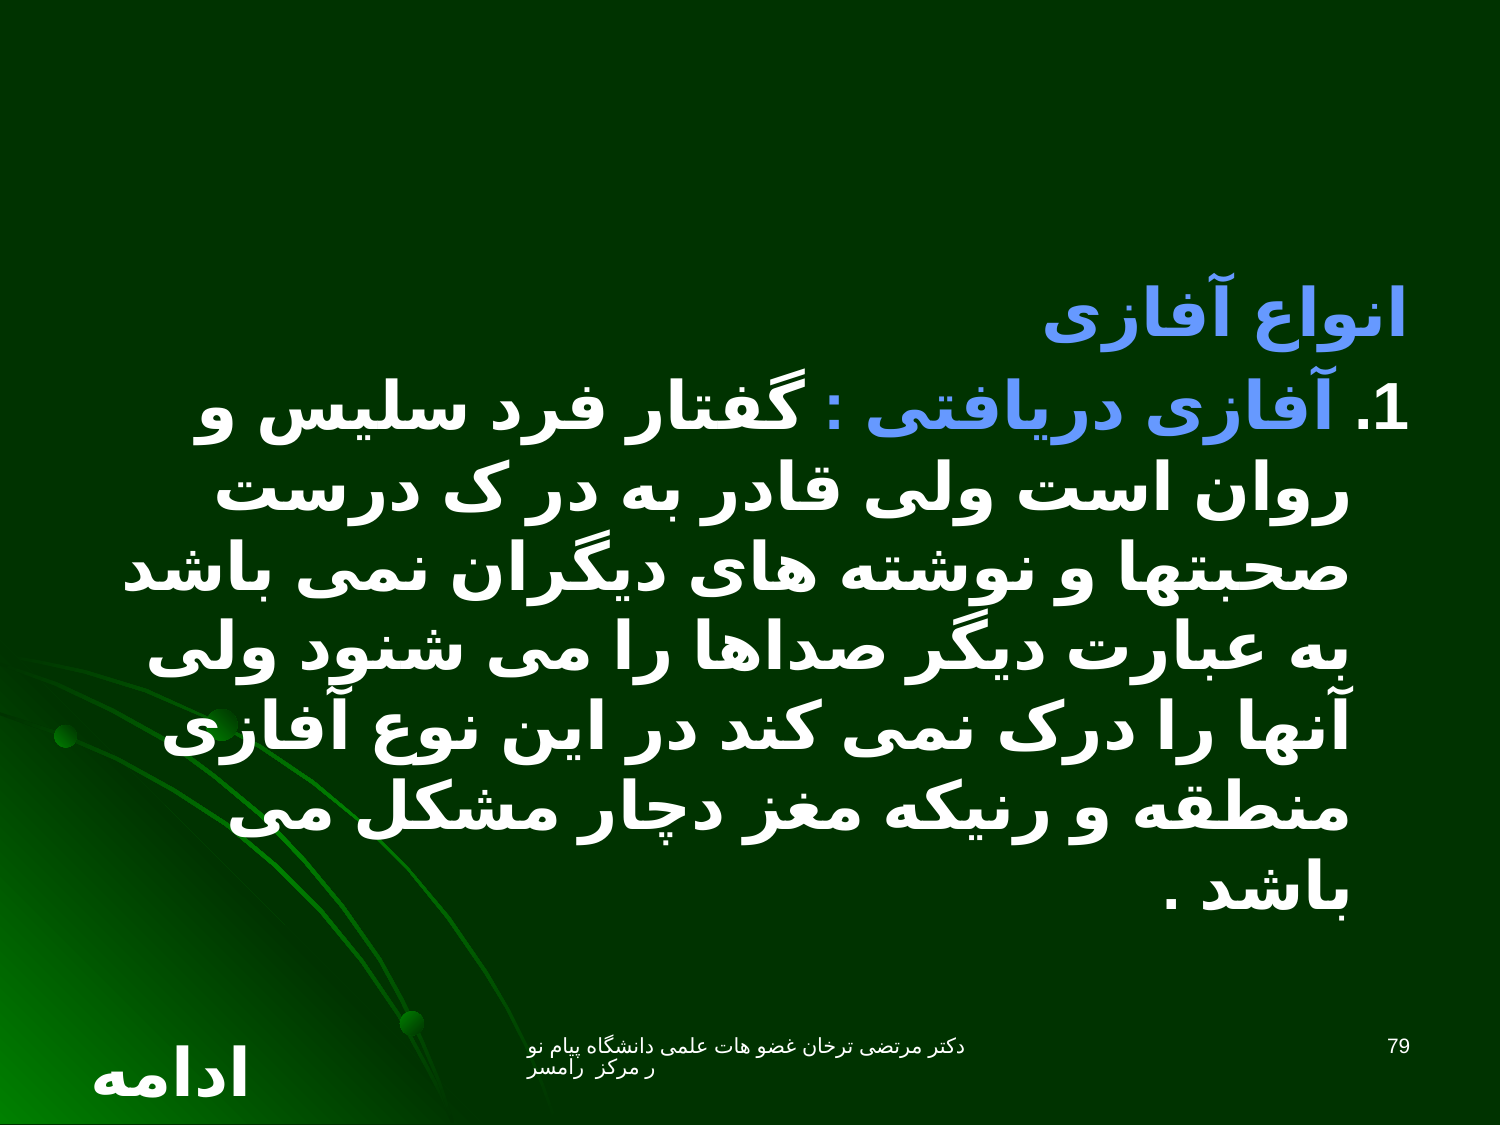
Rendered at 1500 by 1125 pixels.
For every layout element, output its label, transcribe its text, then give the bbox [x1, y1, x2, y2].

list انواع آفازی 1. آفازی دریافتی : گفتار فرد سلیس و روان است ولی قادر به در ک درست صحبتها و نوشته های دیگران نمی باشد به عبارت دیگر صداها را می شنود ولی آنها را درک نمی کند در این نوع آفازی منطقه و رنیکه مغز دچار مشکل می باشد . ادامه [74, 262, 1426, 1006]
slide_number 79 [1074, 1024, 1426, 1101]
footer دکتر مرتضی ترخان غضو هات علمی دانشگاه پیام نور مرکز رامسر [512, 1024, 988, 1101]
